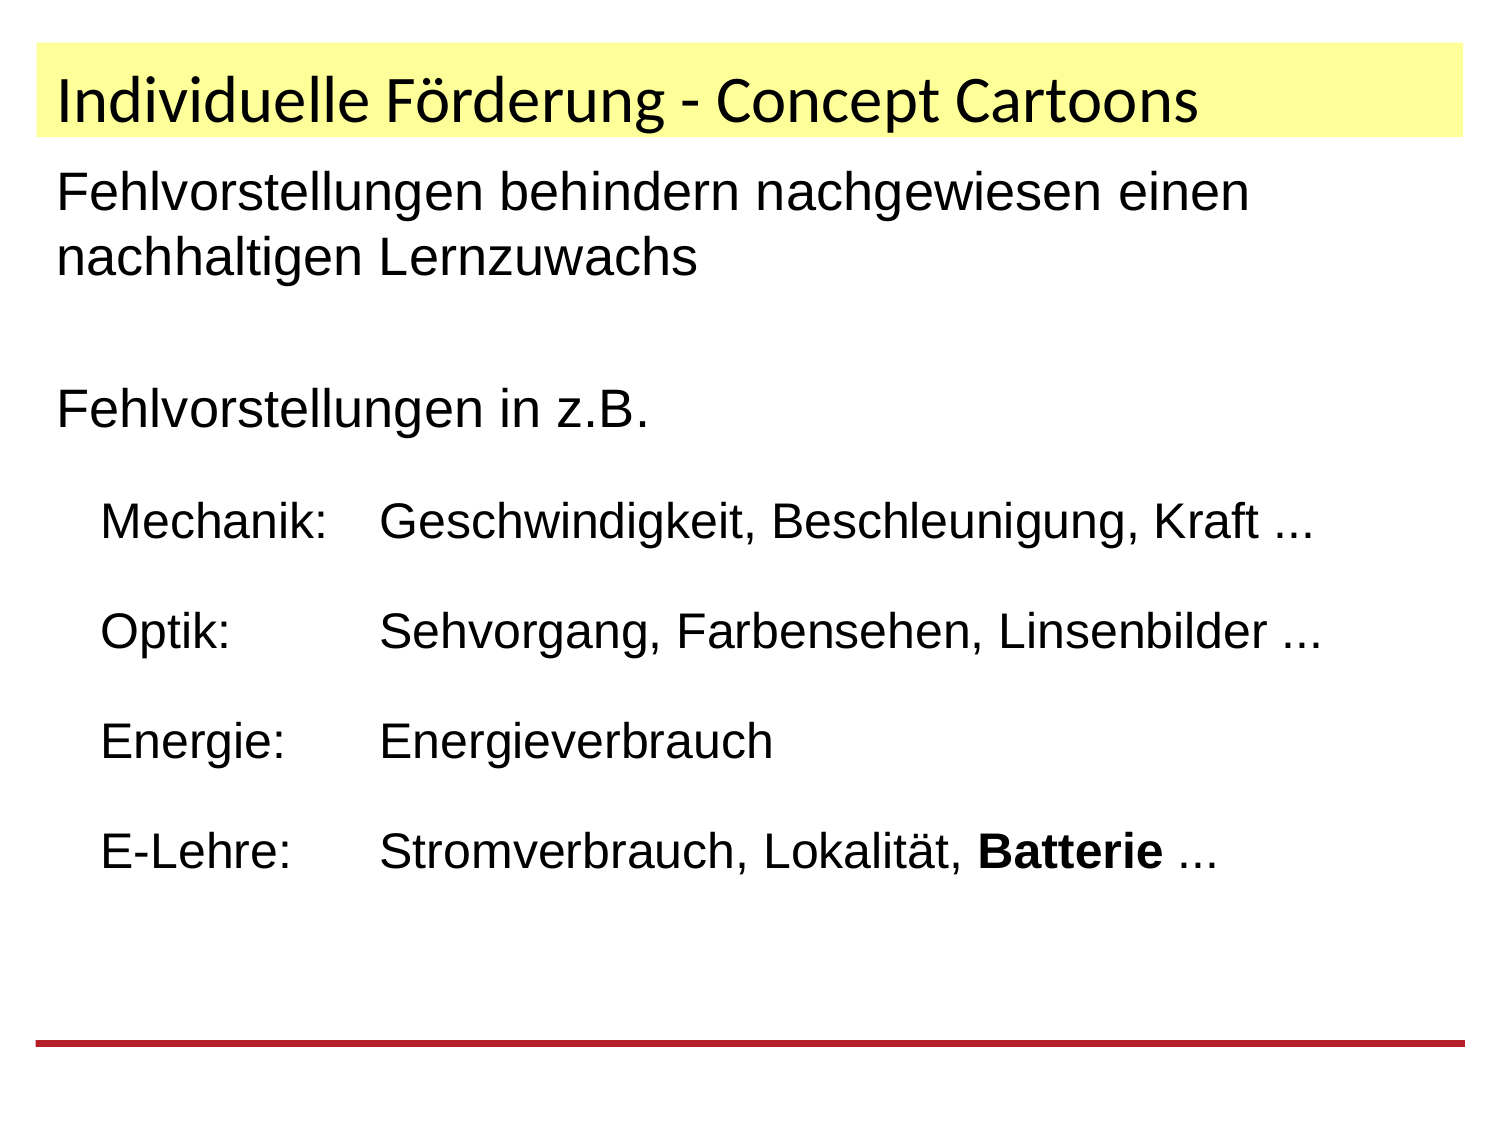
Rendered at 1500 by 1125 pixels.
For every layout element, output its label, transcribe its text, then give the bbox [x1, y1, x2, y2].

text_box Fehlvorstellungen behindern nachgewiesen einen nachhaltigen Lernzuwachs Fehlvorstellungen in z.B. Mechanik: Geschwindigkeit, Beschleunigung, Kraft ... Optik: Sehvorgang, Farbensehen, Linsenbilder ... Energie: Energieverbrauch E-Lehre: Stromverbrauch, Lokalität, Batterie ... [41, 148, 1459, 1024]
title Individuelle Förderung - Concept Cartoons [41, 42, 1459, 148]
